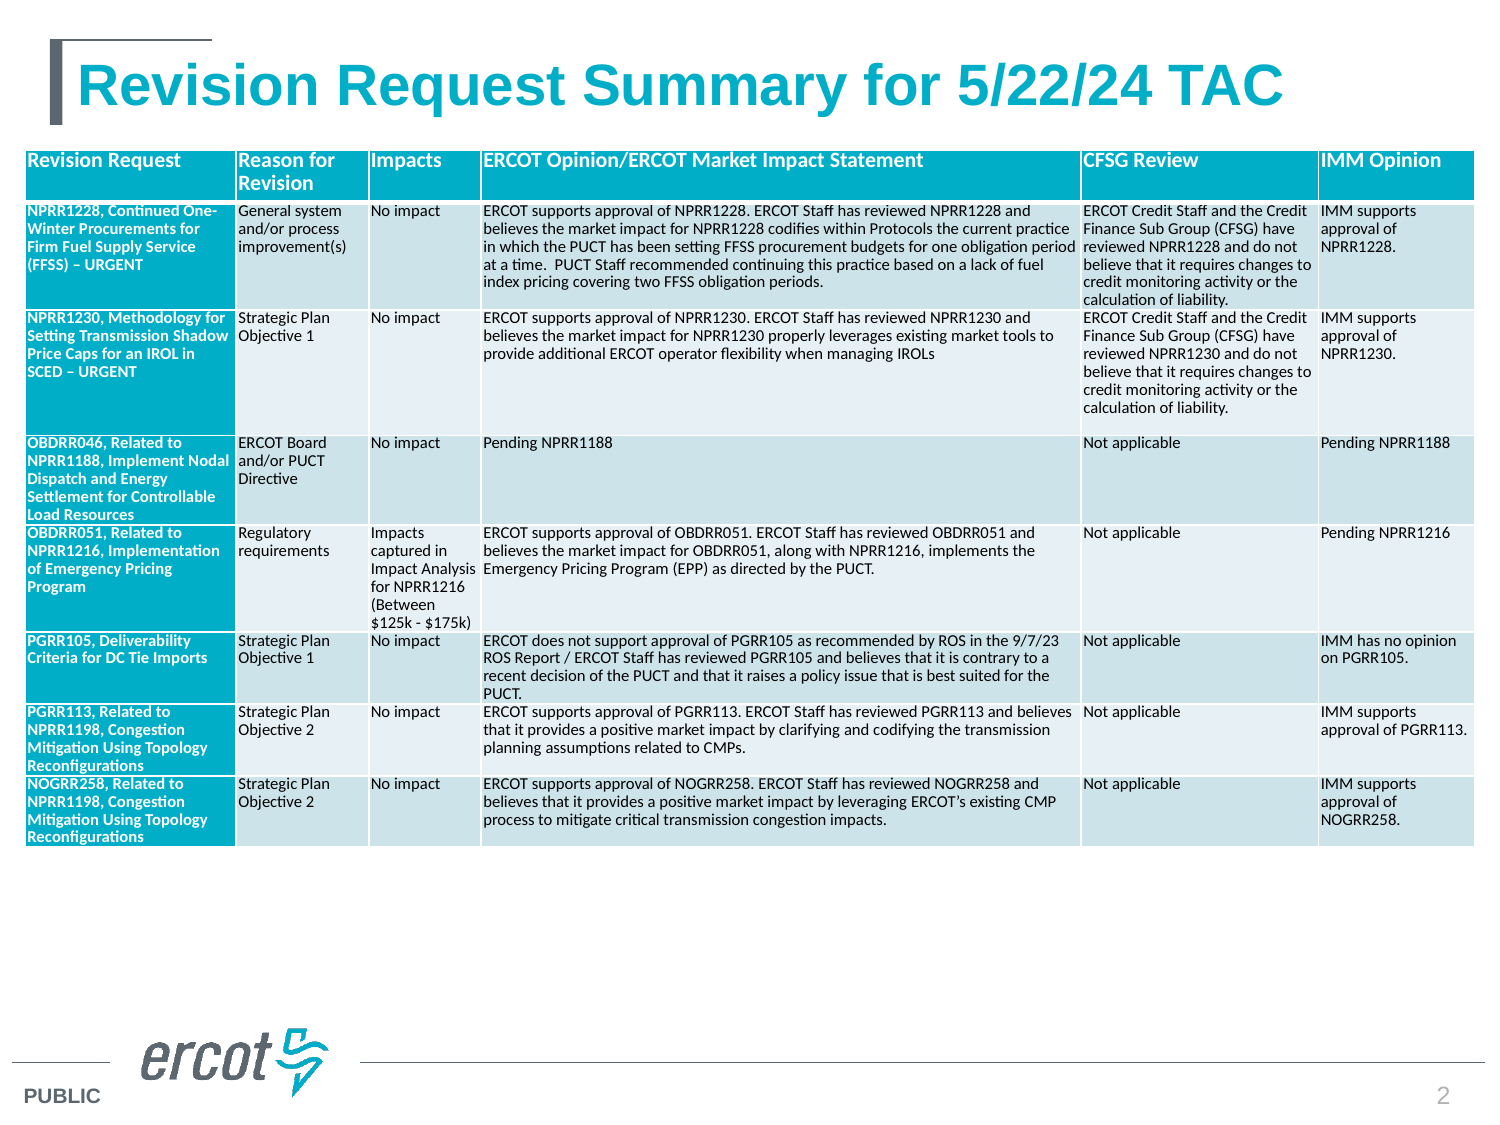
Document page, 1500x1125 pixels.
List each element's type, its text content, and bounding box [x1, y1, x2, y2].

table_cell General system and/or process improvement(s) [237, 205, 368, 309]
table_cell No impact [370, 777, 480, 846]
table_cell ERCOT does not support approval of PGRR105 as recommended by ROS in the 9/7/23 ROS Report / ERCOT Staff has reviewed PGRR105 and believes that it is contrary to a recent decision of the PUCT and that it raises a policy issue that is best suited for the PUCT. [482, 633, 1080, 703]
table_cell Not applicable [1082, 526, 1318, 631]
table_cell Regulatory requirements [237, 526, 368, 631]
table_header Revision Request [26, 151, 235, 200]
table_cell Strategic Plan Objective 2 [237, 777, 368, 846]
table_cell ERCOT supports approval of NPRR1230. ERCOT Staff has reviewed NPRR1230 and believes the market impact for NPRR1230 properly leverages existing market tools to provide additional ERCOT operator flexibility when managing IROLs [482, 311, 1080, 435]
table_cell Strategic Plan Objective 1 [237, 311, 368, 435]
table_cell PGRR105, Deliverability Criteria for DC Tie Imports [26, 633, 235, 703]
table_header Reason for Revision [237, 151, 368, 200]
table_cell Not applicable [1082, 777, 1318, 846]
table_cell No impact [370, 705, 480, 775]
table_cell ERCOT Credit Staff and the Credit Finance Sub Group (CFSG) have reviewed NPRR1230 and do not believe that it requires changes to credit monitoring activity or the calculation of liability. [1082, 311, 1318, 435]
table_cell Impacts captured in Impact Analysis for NPRR1216 (Between $125k - $175k) [370, 526, 480, 631]
table_cell IMM supports approval of PGRR113. [1319, 705, 1474, 775]
table_cell Pending NPRR1188 [482, 436, 1080, 524]
table_cell Pending NPRR1188 [1319, 436, 1474, 524]
table_cell ERCOT Board and/or PUCT Directive [237, 436, 368, 524]
table_cell IMM supports approval of NPRR1228. [1319, 205, 1474, 309]
table_cell ERCOT supports approval of OBDRR051. ERCOT Staff has reviewed OBDRR051 and believes the market impact for OBDRR051, along with NPRR1216, implements the Emergency Pricing Program (EPP) as directed by the PUCT. [482, 526, 1080, 631]
table_cell No impact [370, 633, 480, 703]
table_cell NPRR1228, Continued One-Winter Procurements for Firm Fuel Supply Service (FFSS) – URGENT [26, 205, 235, 309]
table_cell Strategic Plan Objective 2 [237, 705, 368, 775]
table_cell Not applicable [1082, 436, 1318, 524]
picture [137, 1024, 332, 1100]
table_header ERCOT Opinion/ERCOT Market Impact Statement [482, 151, 1080, 200]
table_cell Strategic Plan Objective 1 [237, 633, 368, 703]
table_cell No impact [370, 205, 480, 309]
table_header IMM Opinion [1319, 151, 1474, 200]
table_cell Not applicable [1082, 705, 1318, 775]
table_header Impacts [370, 151, 480, 200]
table_cell ERCOT supports approval of NPRR1228. ERCOT Staff has reviewed NPRR1228 and believes the market impact for NPRR1228 codifies within Protocols the current practice in which the PUCT has been setting FFSS procurement budgets for one obligation period at a time. PUCT Staff recommended continuing this practice based on a lack of fuel index pricing covering two FFSS obligation periods. [482, 205, 1080, 309]
table_header CFSG Review [1082, 151, 1318, 200]
table_cell ERCOT supports approval of PGRR113. ERCOT Staff has reviewed PGRR113 and believes that it provides a positive market impact by clarifying and codifying the transmission planning assumptions related to CMPs. [482, 705, 1080, 775]
table_cell IMM supports approval of NOGRR258. [1319, 777, 1474, 846]
table_cell No impact [370, 311, 480, 435]
title Revision Request Summary for 5/22/24 TAC [62, 39, 1463, 125]
table_cell Not applicable [1082, 633, 1318, 703]
table_cell OBDRR051, Related to NPRR1216, Implementation of Emergency Pricing Program [26, 526, 235, 631]
table_cell IMM supports approval of NPRR1230. [1319, 311, 1474, 435]
table_cell ERCOT supports approval of NOGRR258. ERCOT Staff has reviewed NOGRR258 and believes that it provides a positive market impact by leveraging ERCOT’s existing CMP process to mitigate critical transmission congestion impacts. [482, 777, 1080, 846]
table_cell No impact [370, 436, 480, 524]
table_cell Pending NPRR1216 [1319, 526, 1474, 631]
table_cell NOGRR258, Related to NPRR1198, Congestion Mitigation Using Topology Reconfigurations [26, 777, 235, 846]
table_cell NPRR1230, Methodology for Setting Transmission Shadow Price Caps for an IROL in SCED – URGENT [26, 311, 235, 435]
table_cell IMM has no opinion on PGRR105. [1319, 633, 1474, 703]
slide_number 2 [1400, 1076, 1488, 1113]
table_cell ERCOT Credit Staff and the Credit Finance Sub Group (CFSG) have reviewed NPRR1228 and do not believe that it requires changes to credit monitoring activity or the calculation of liability. [1082, 205, 1318, 309]
table_cell OBDRR046, Related to NPRR1188, Implement Nodal Dispatch and Energy Settlement for Controllable Load Resources [26, 436, 235, 524]
table_cell PGRR113, Related to NPRR1198, Congestion Mitigation Using Topology Reconfigurations [26, 705, 235, 775]
